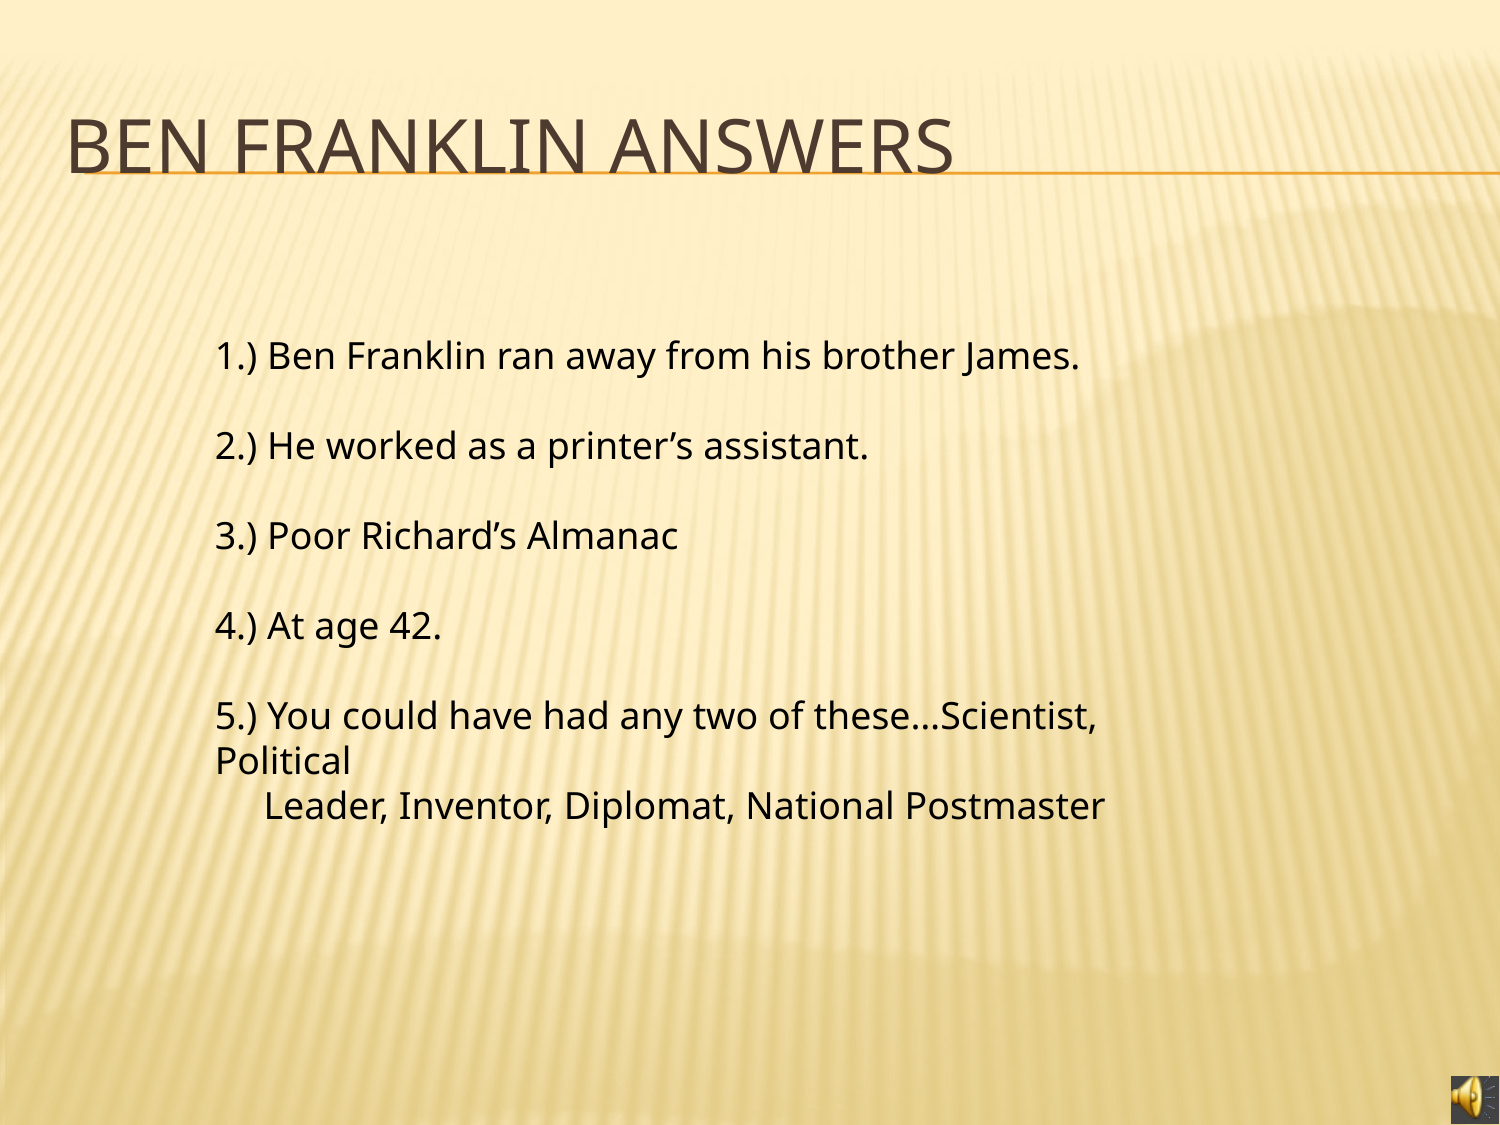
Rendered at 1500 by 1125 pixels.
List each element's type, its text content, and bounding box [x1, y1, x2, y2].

title Ben Franklin Answers [50, 75, 1475, 213]
picture [1449, 1074, 1500, 1125]
text_box 1.) Ben Franklin ran away from his brother James. 2.) He worked as a printer’s assistant. 3.) Poor Richard’s Almanac 4.) At age 42. 5.) You could have had any two of these…Scientist, Political Leader, Inventor, Diplomat, National Postmaster [199, 324, 1163, 835]
